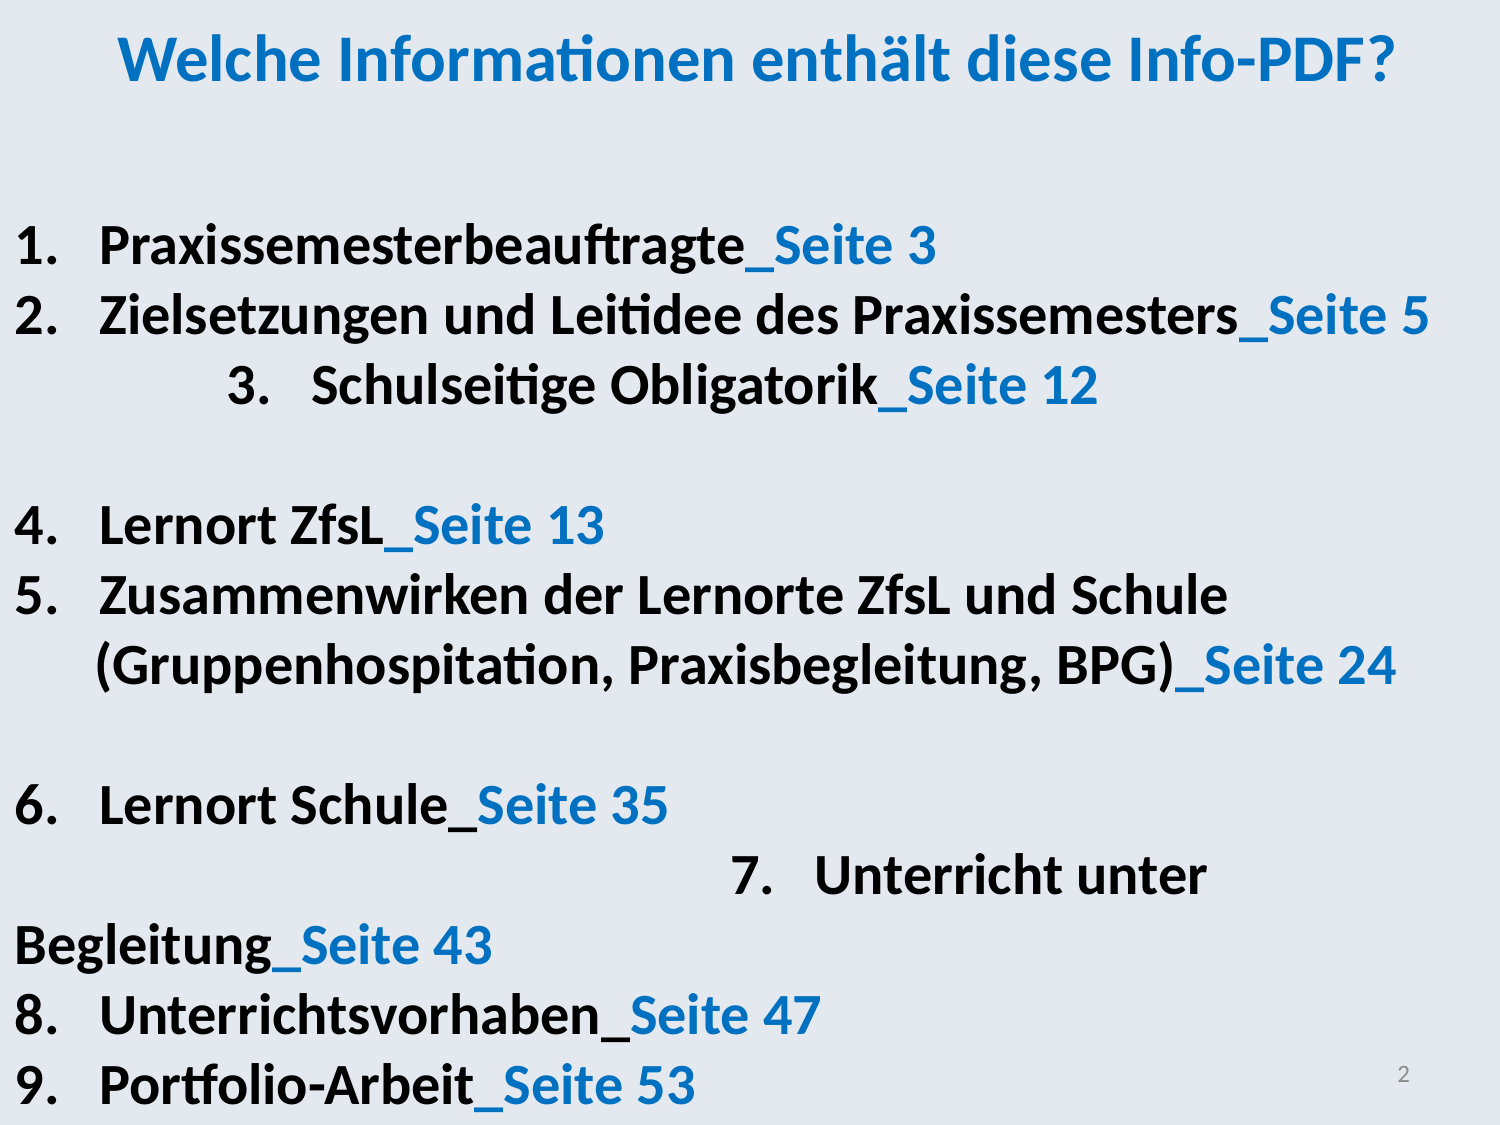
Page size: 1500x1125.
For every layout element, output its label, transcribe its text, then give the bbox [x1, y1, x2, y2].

text_box 1. Praxissemesterbeauftragte_Seite 3 2. Zielsetzungen und Leitidee des Praxissemesters_Seite 5 3. Schulseitige Obligatorik_Seite 12 4. Lernort ZfsL_Seite 13 Zusammenwirken der Lernorte ZfsL und Schule (Gruppenhospitation, Praxisbegleitung, BPG)_Seite 24 6. Lernort Schule_Seite 35 7. Unterricht unter Begleitung_Seite 43 Unterrichtsvorhaben_Seite 47 Portfolio-Arbeit_Seite 53 10. Covid-19-Pandemie – Aktuelle Regelungen und Hin- weise_Seite 56 [0, 198, 1500, 1125]
title Welche Informationen enthält diese Info-PDF? [0, 13, 1500, 96]
slide_number 2 [1074, 1042, 1425, 1103]
